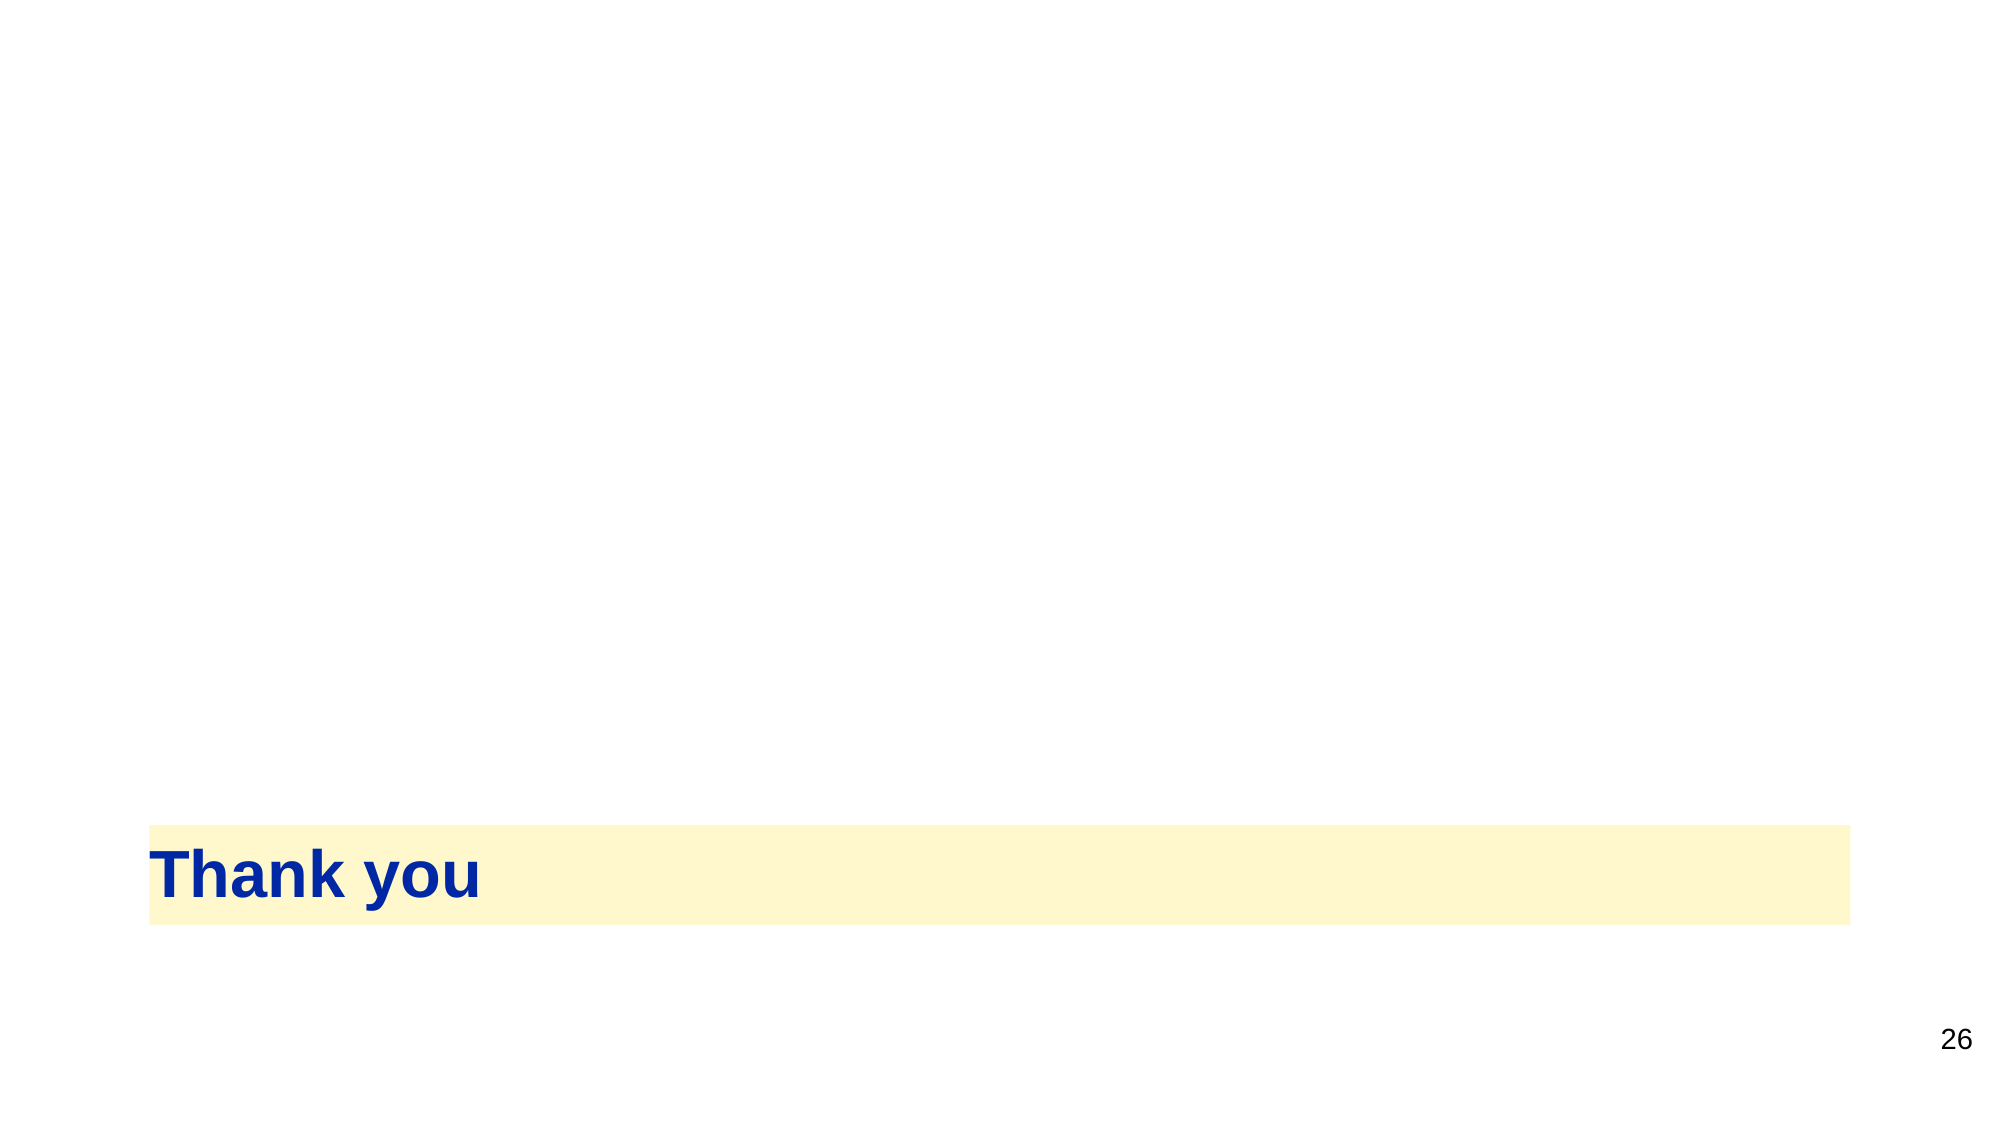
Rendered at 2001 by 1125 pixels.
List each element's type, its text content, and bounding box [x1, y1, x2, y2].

title Thank you [149, 824, 1851, 926]
slide_number 26 [1853, 1019, 1974, 1106]
